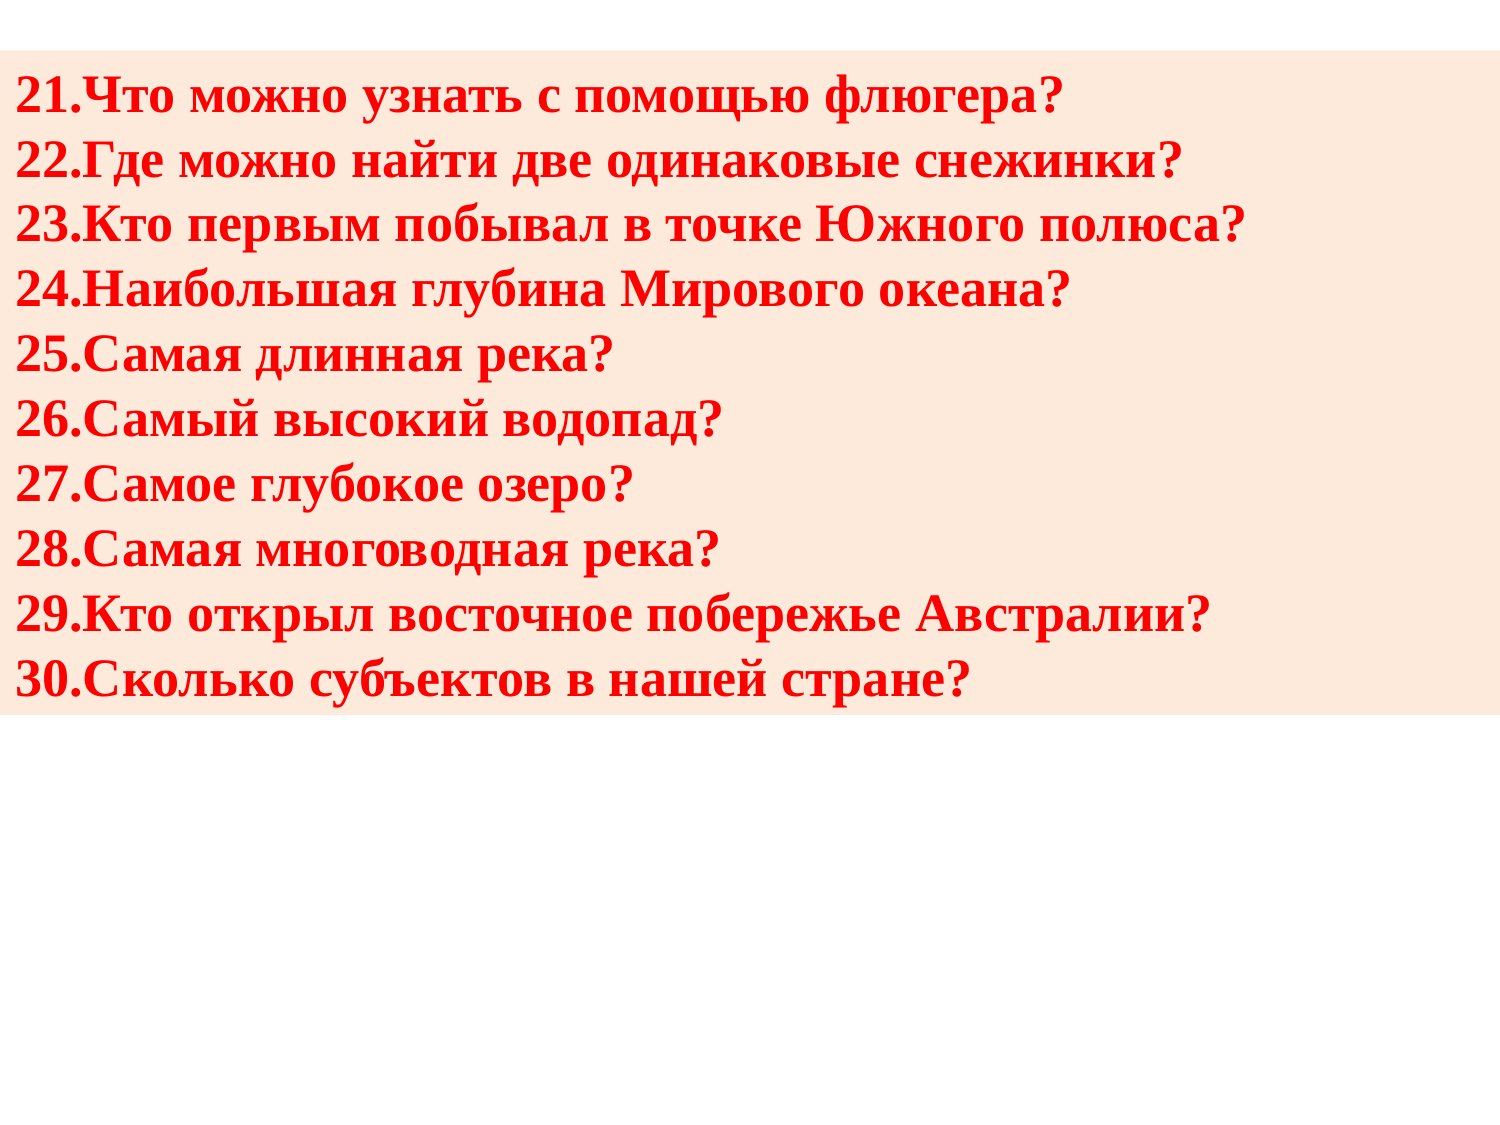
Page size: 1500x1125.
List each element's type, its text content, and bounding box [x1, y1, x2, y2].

text_box 21.Что можно узнать с помощью флюгера? 22.Где можно найти две одинаковые снежинки? 23.Кто первым побывал в точке Южного полюса? 24.Наибольшая глубина Мирового океана? 25.Самая длинная река? 26.Самый высокий водопад? 27.Самое глубокое озеро? 28.Самая многоводная река? 29.Кто открыл восточное побережье Австралии? 30.Сколько субъектов в нашей стране? [0, 50, 1500, 715]
